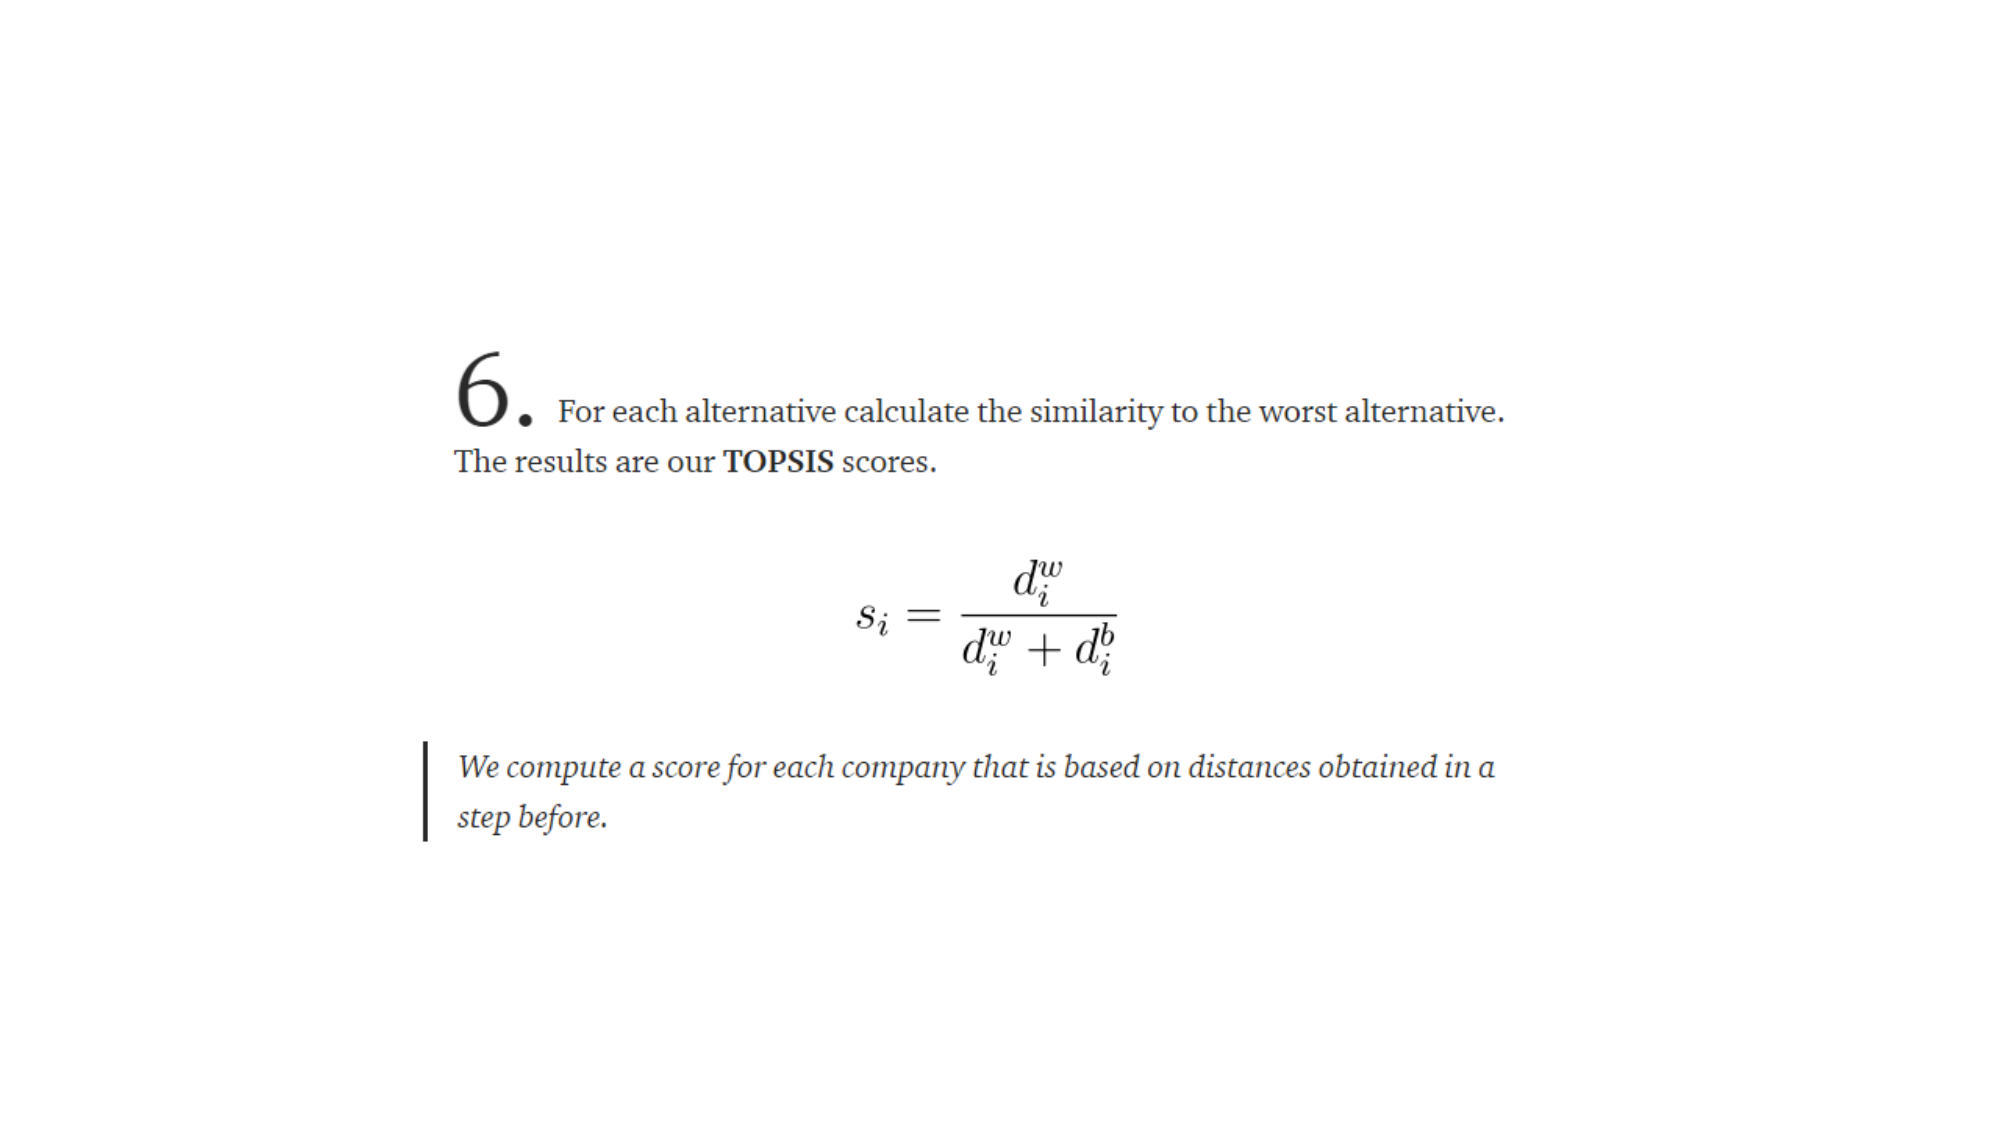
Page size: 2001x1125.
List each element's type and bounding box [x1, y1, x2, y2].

list [377, 333, 1622, 870]
